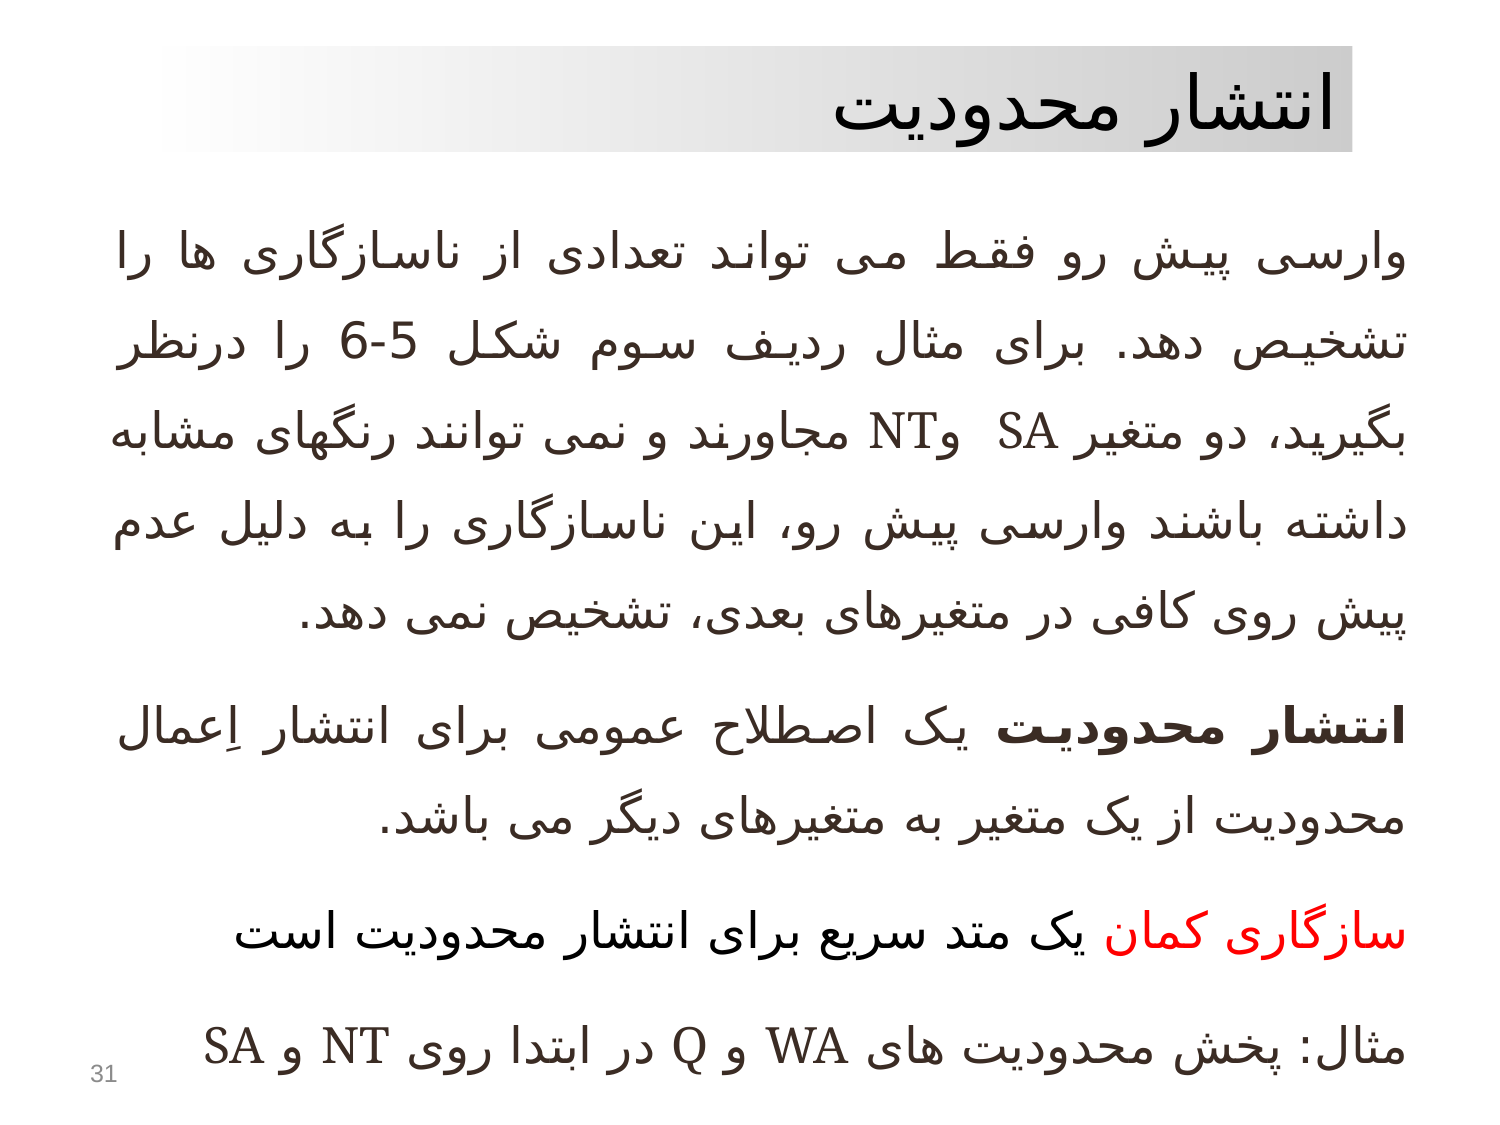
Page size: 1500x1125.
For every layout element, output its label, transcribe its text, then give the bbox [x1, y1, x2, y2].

text_box انتشار محدودیت [152, 46, 1353, 152]
slide_number 31 [75, 1042, 425, 1103]
text_box وارسی پیش رو فقط می تواند تعدادی از ناسازگاری ها را تشخیص دهد. برای مثال ردیف سوم شکل 5-6 را درنظر بگیرید، دو متغیر SA وNT مجاورند و نمی توانند رنگهای مشابه داشته باشند وارسی پیش رو، این ناسازگاری را به دلیل عدم پیش روی کافی در متغیرهای بعدی، تشخیص نمی دهد. انتشار محدودیت یک اصطلاح عمومی برای انتشار اِعمال محدودیت از یک متغیر به متغیرهای دیگر می باشد. سازگاری کمان یک متد سریع برای انتشار محدودیت است مثال: پخش محدودیت های WA و Q در ابتدا روی NT و SA [93, 180, 1424, 1081]
